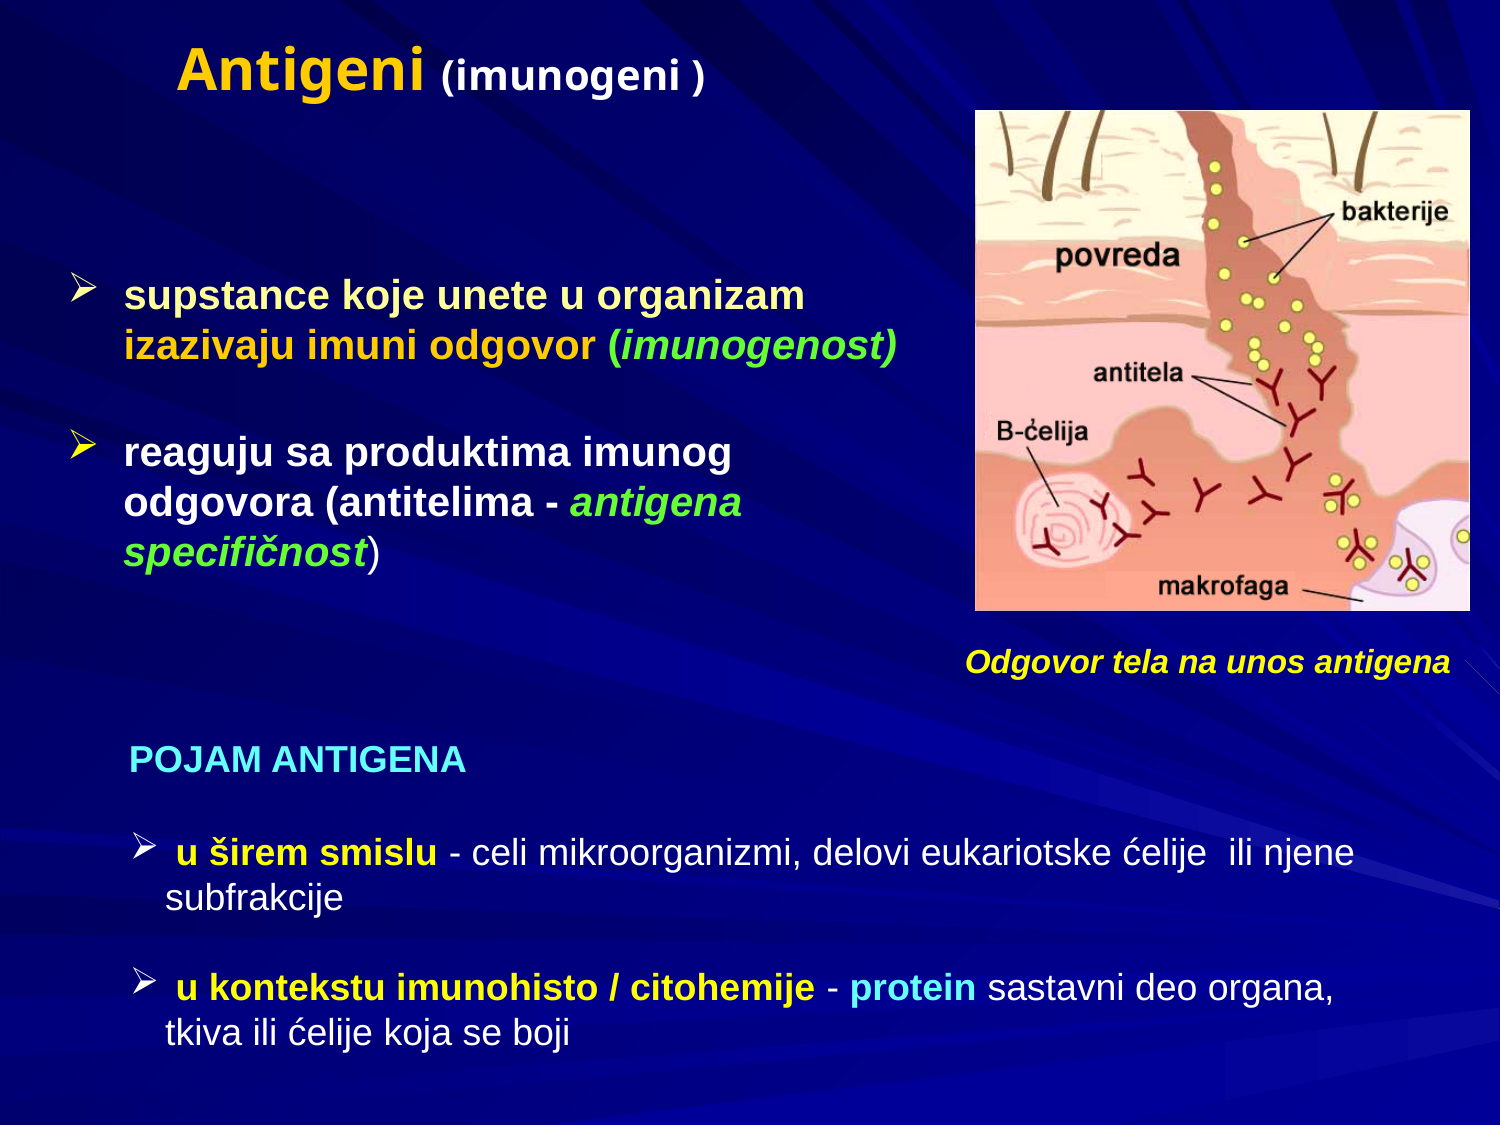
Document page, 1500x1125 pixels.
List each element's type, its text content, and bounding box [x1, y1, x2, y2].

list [974, 109, 1470, 611]
text_box Antigeni (imunogeni ) [162, 24, 838, 110]
text_box POJAM ANTIGENA [114, 728, 765, 820]
text_box u širem smislu - celi mikroorganizmi, delovi eukariotske ćelije ili njene subfrakcije u kontekstu imunohisto / citohemije - protein sastavni deo organa, tkiva ili ćelije koja se boji [114, 820, 1406, 1061]
text_box Odgovor tela na unos antigena [950, 632, 1470, 688]
title supstance koje unete u organizam izazivaju imuni odgovor (imunogenost) [51, 241, 922, 394]
text_box reaguju sa produktima imunog odgovora (antitelima - antigena specifičnost) [52, 417, 803, 583]
